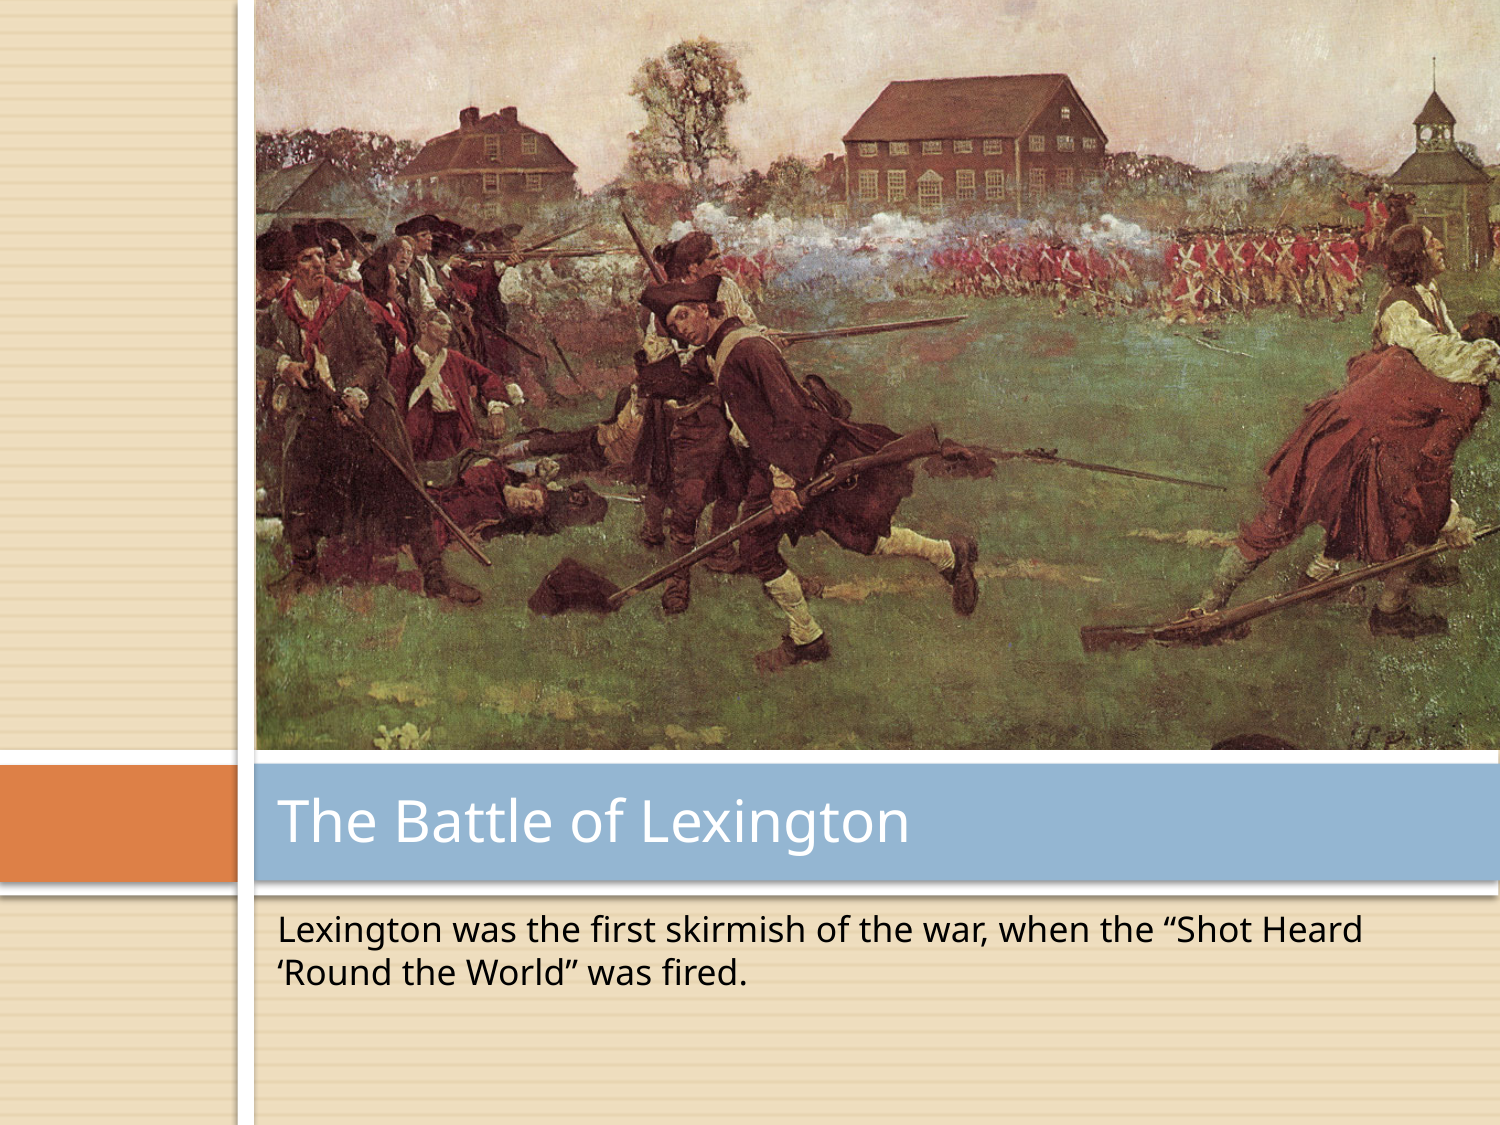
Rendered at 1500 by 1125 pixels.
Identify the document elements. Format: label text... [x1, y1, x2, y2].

list Lexington was the first skirmish of the war, when the “Shot Heard ‘Round the World” was fired. [262, 900, 1463, 1013]
title The Battle of Lexington [262, 762, 1463, 875]
picture [255, 0, 1500, 750]
